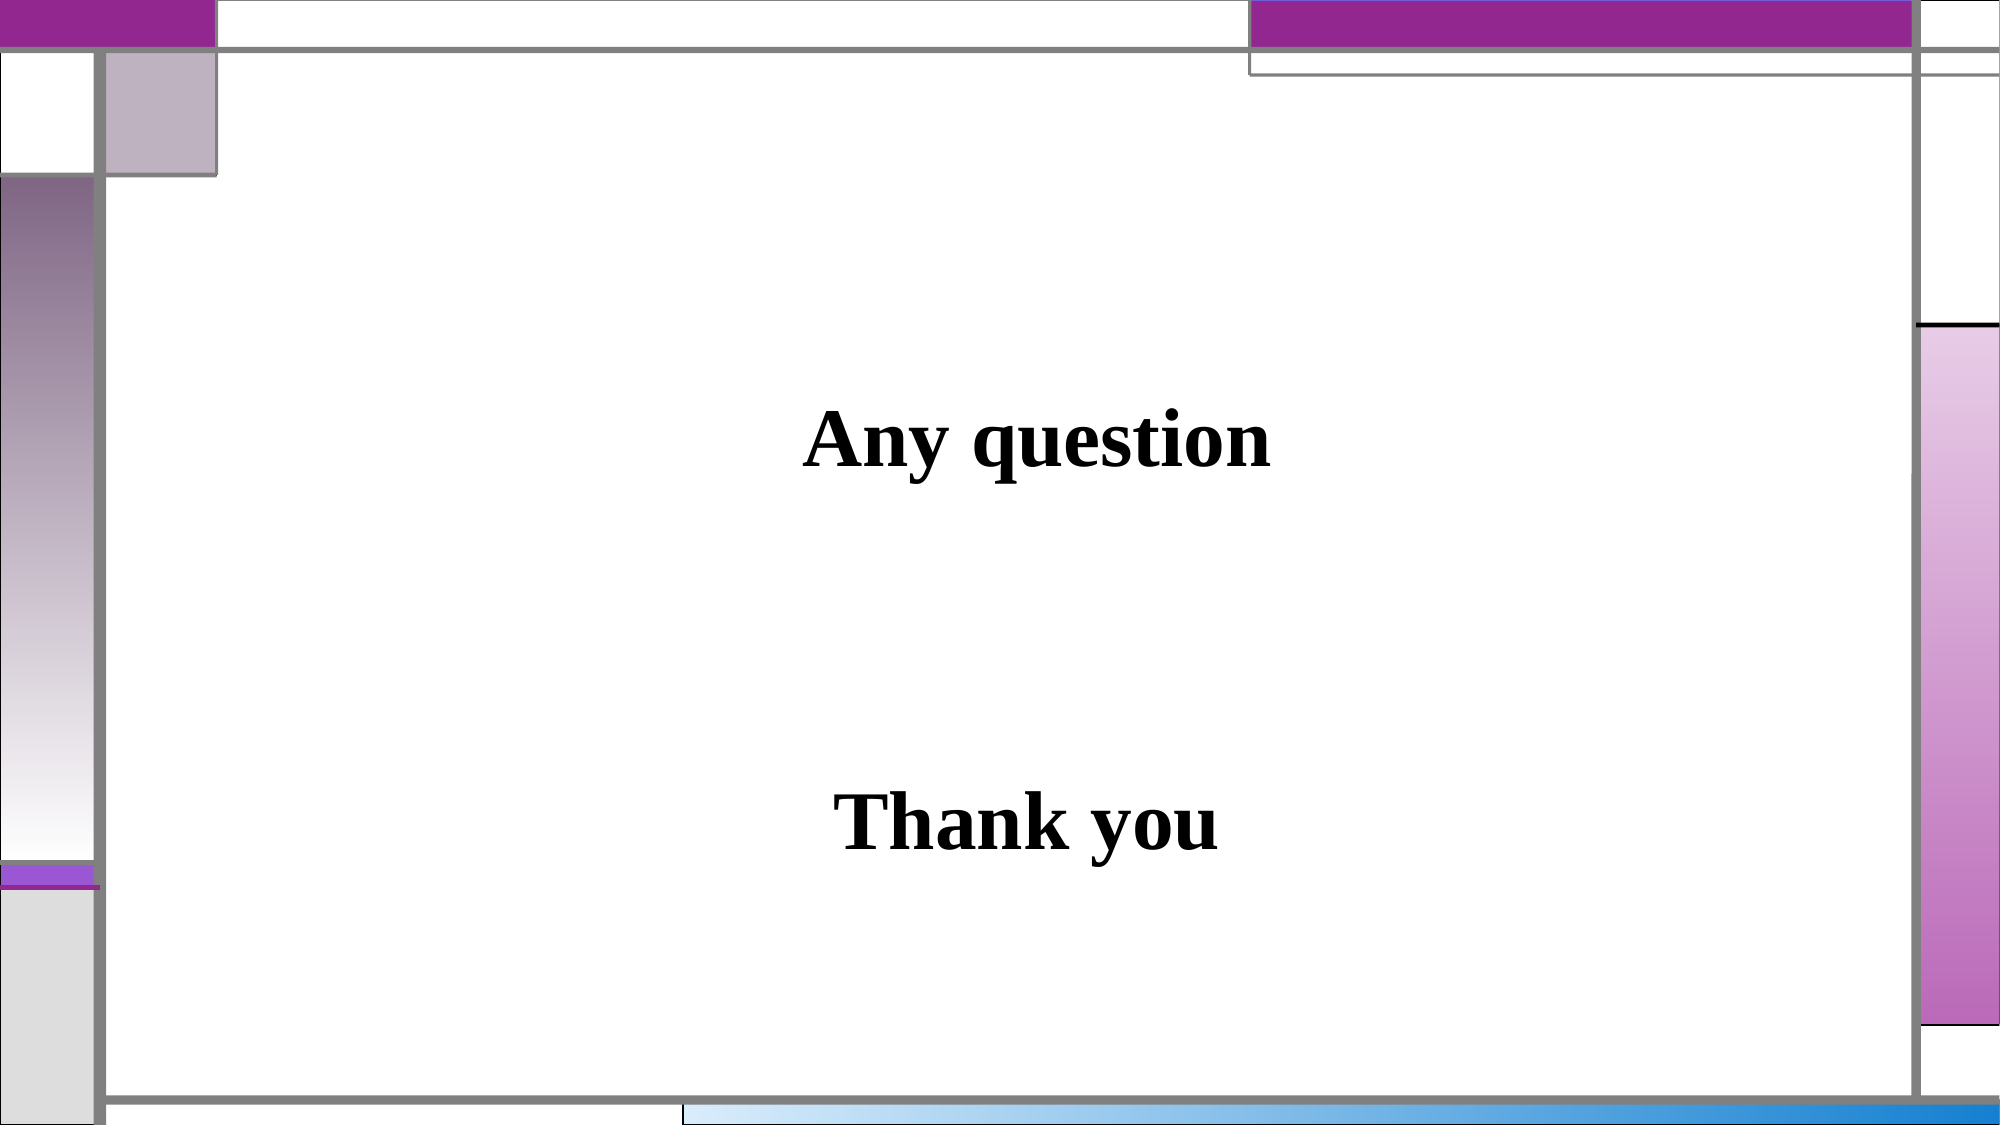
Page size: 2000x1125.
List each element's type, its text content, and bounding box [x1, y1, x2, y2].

list Any question Thank you [249, 299, 1825, 988]
